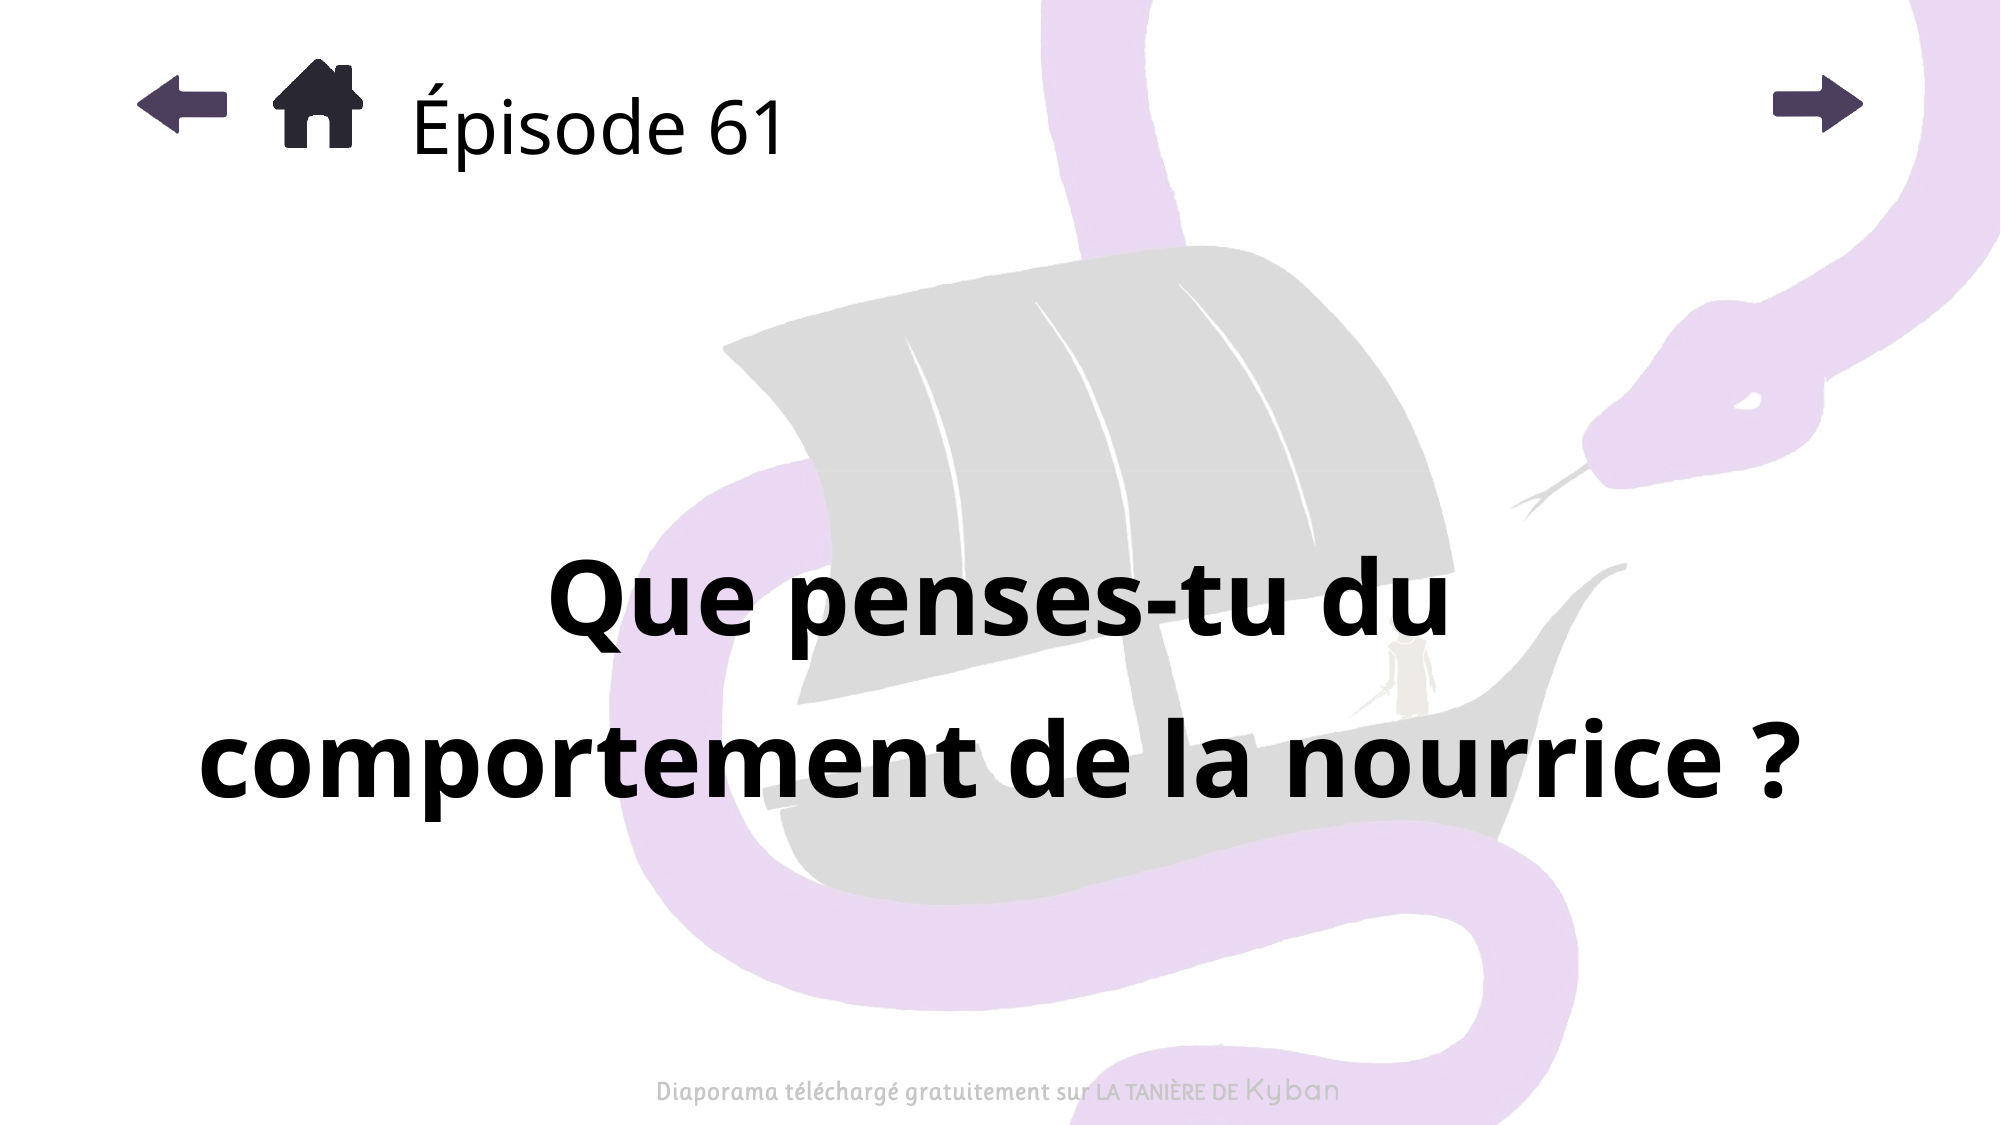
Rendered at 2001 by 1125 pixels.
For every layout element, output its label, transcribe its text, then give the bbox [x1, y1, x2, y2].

title Épisode 61 [395, 59, 1863, 202]
picture [0, 0, 2001, 1125]
list Que penses-tu du comportement de la nourrice ? [137, 299, 1863, 1014]
